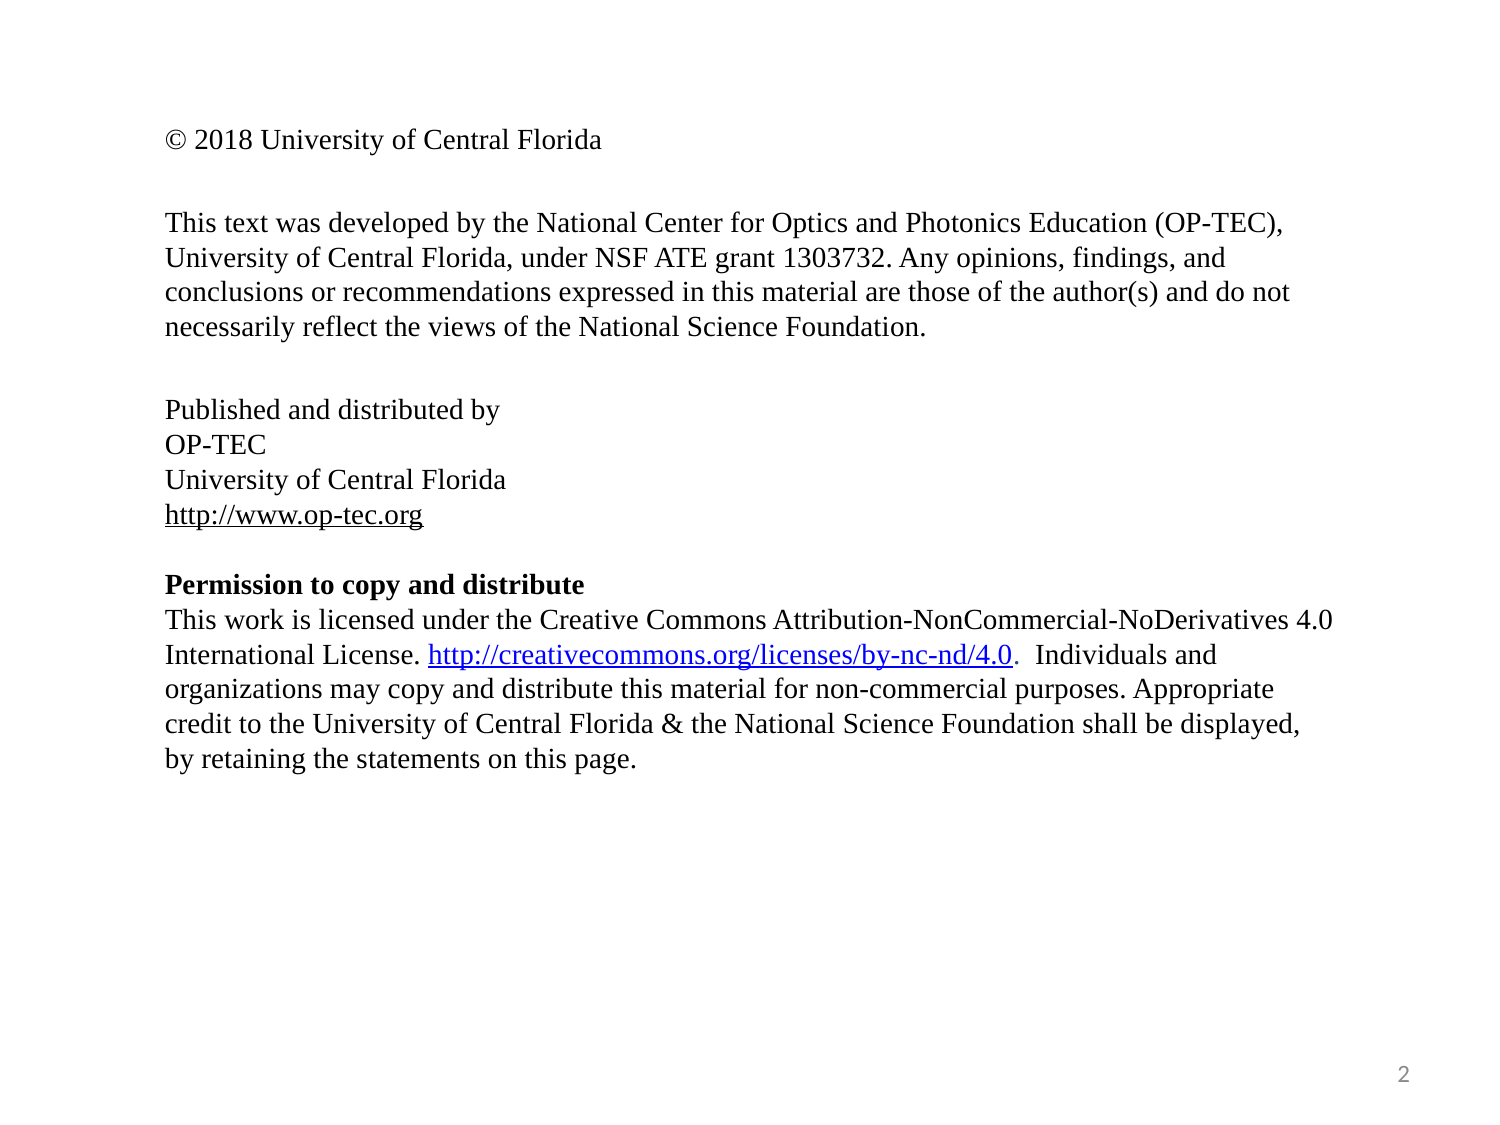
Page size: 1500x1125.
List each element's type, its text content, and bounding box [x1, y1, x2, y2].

text_box © 2018 University of Central Florida This text was developed by the National Center for Optics and Photonics Education (OP-TEC), University of Central Florida, under NSF ATE grant 1303732. Any opinions, findings, and conclusions or recommendations expressed in this material are those of the author(s) and do not necessarily reflect the views of the National Science Foundation. Published and distributed by OP-TEC University of Central Florida http://www.op-tec.org Permission to copy and distribute This work is licensed under the Creative Commons Attribution-NonCommercial-NoDerivatives 4.0 International License. http://creativecommons.org/licenses/by-nc-nd/4.0. Individuals and organizations may copy and distribute this material for non-commercial purposes. Appropriate credit to the University of Central Florida & the National Science Foundation shall be displayed, by retaining the statements on this page. [149, 113, 1350, 818]
slide_number 2 [1074, 1042, 1425, 1103]
